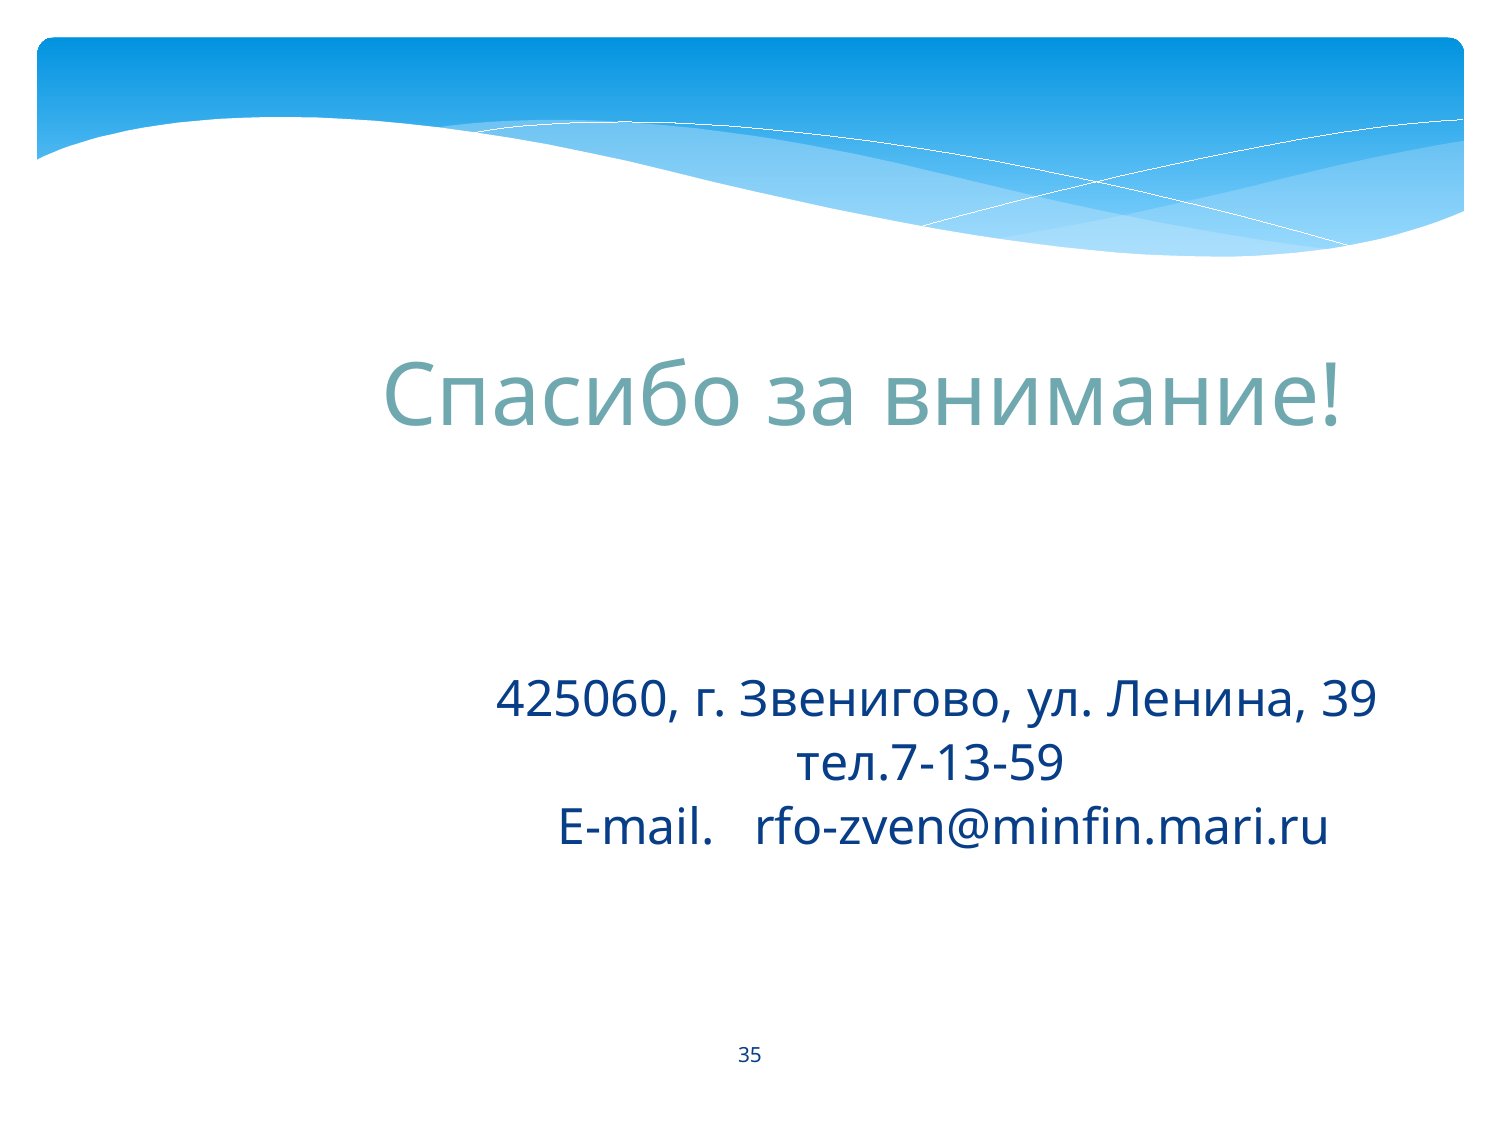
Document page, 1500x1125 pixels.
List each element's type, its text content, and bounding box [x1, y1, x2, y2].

subtitle 425060, г. Звенигово, ул. Ленина, 39 тел.7-13-59 E-mail. rfo-zven@minfin.mari.ru [375, 633, 1500, 896]
slide_number 35 [654, 1025, 846, 1086]
title Спасибо за внимание! [225, 328, 1500, 451]
